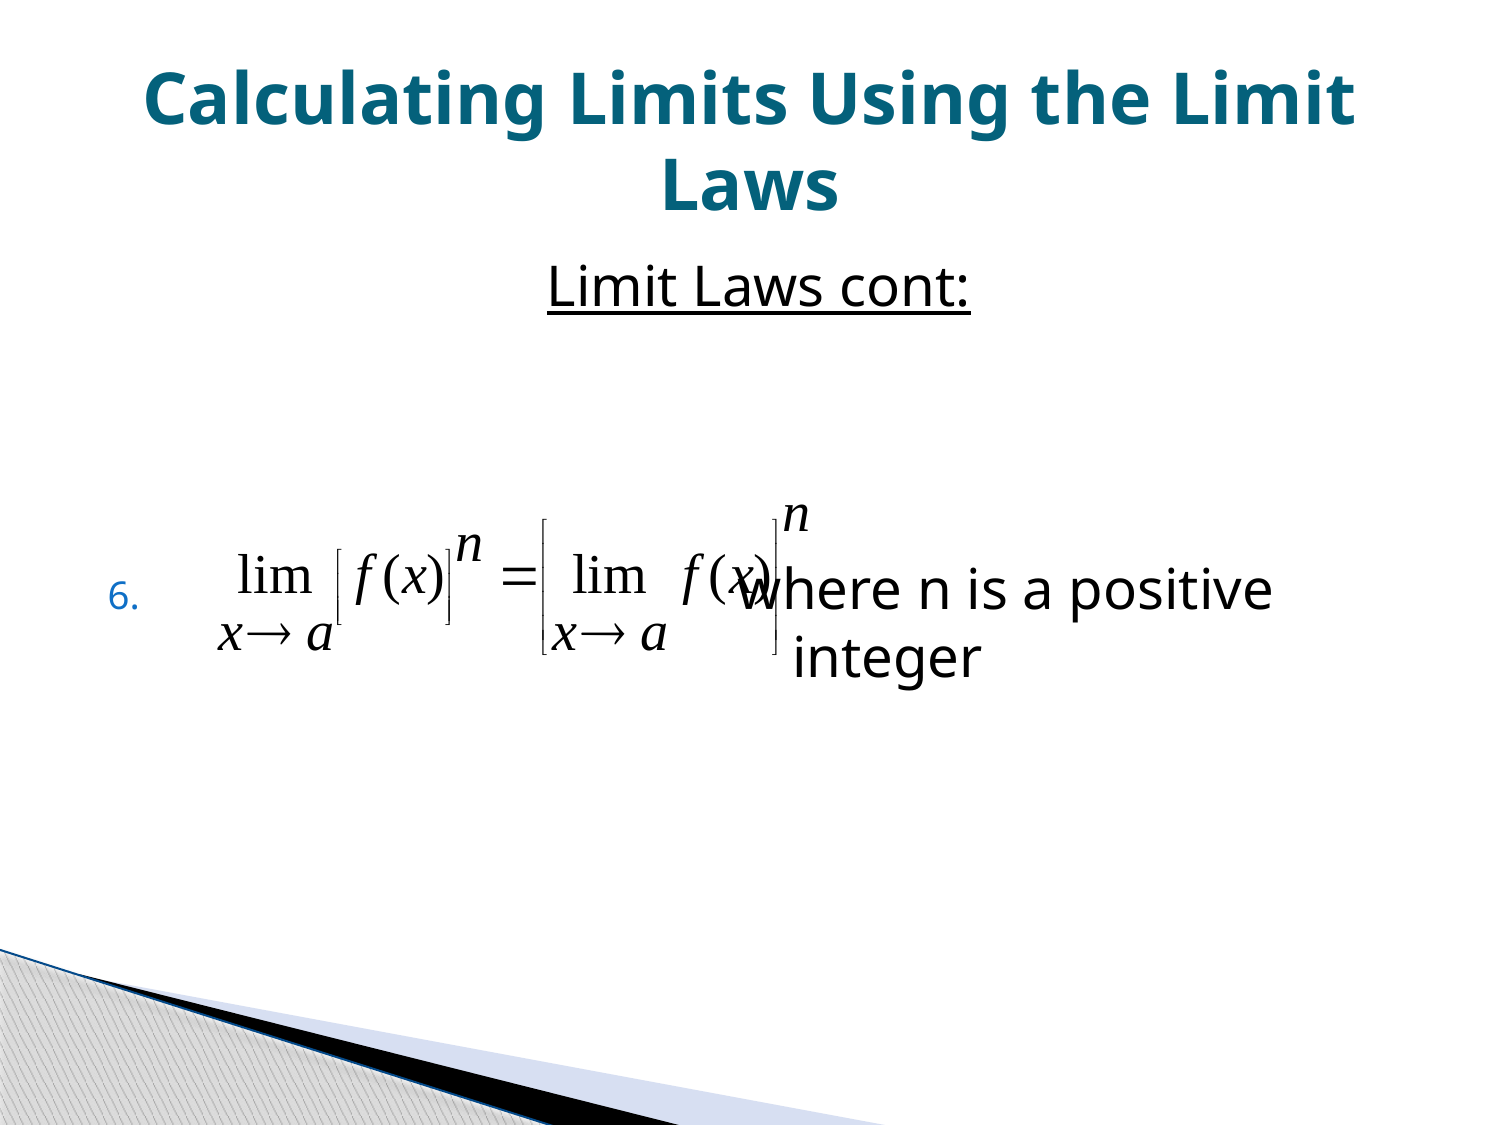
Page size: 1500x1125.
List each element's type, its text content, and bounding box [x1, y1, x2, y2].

title Calculating Limits Using the Limit Laws [75, 45, 1425, 233]
list Limit Laws cont: where n is a positive integer [75, 243, 1425, 986]
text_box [212, 499, 815, 661]
